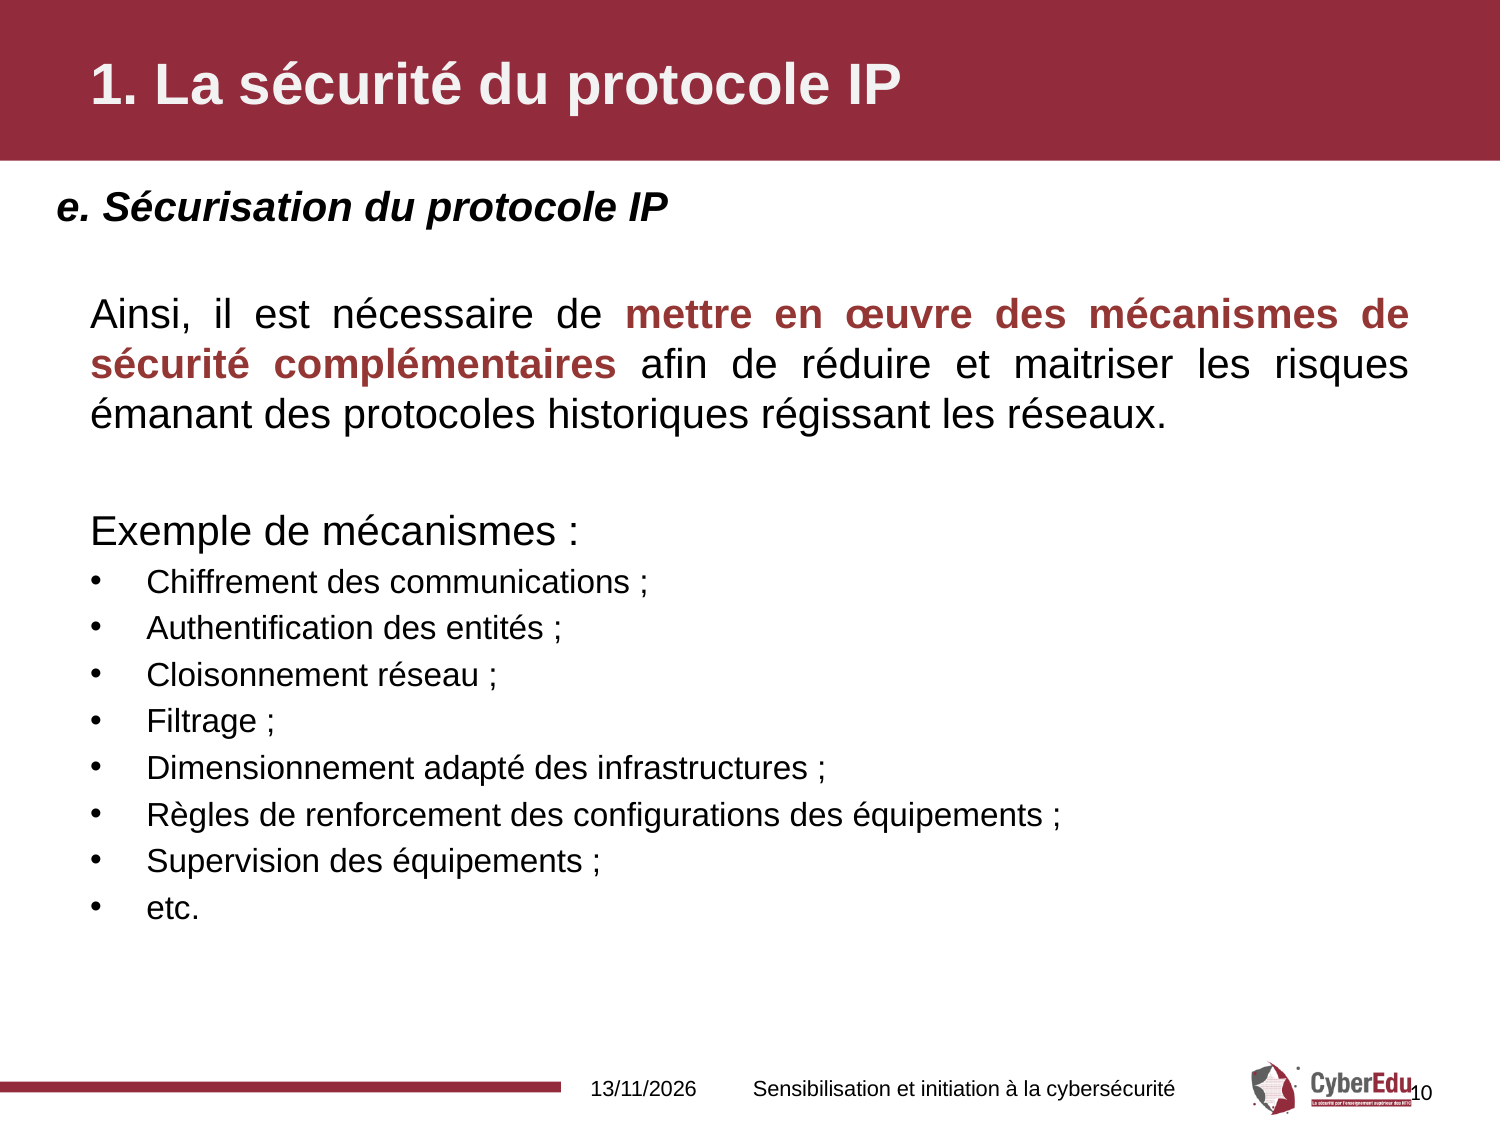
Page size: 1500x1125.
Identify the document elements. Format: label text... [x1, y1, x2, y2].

title 1. La sécurité du protocole IP [75, 1, 1425, 161]
list Ainsi, il est nécessaire de mettre en œuvre des mécanismes de sécurité complémentaires afin de réduire et maitriser les risques émanant des protocoles historiques régissant les réseaux. Exemple de mécanismes : Chiffrement des communications ; Authentification des entités ; Cloisonnement réseau ; Filtrage ; Dimensionnement adapté des infrastructures ; Règles de renforcement des configurations des équipements ; Supervision des équipements ; etc. [75, 278, 1425, 1035]
text_box e. Sécurisation du protocole IP [41, 172, 1471, 268]
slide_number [561, 1057, 727, 1118]
footer Sensibilisation et initiation à la cybersécurité [738, 1057, 1236, 1118]
picture [1246, 1060, 1412, 1115]
